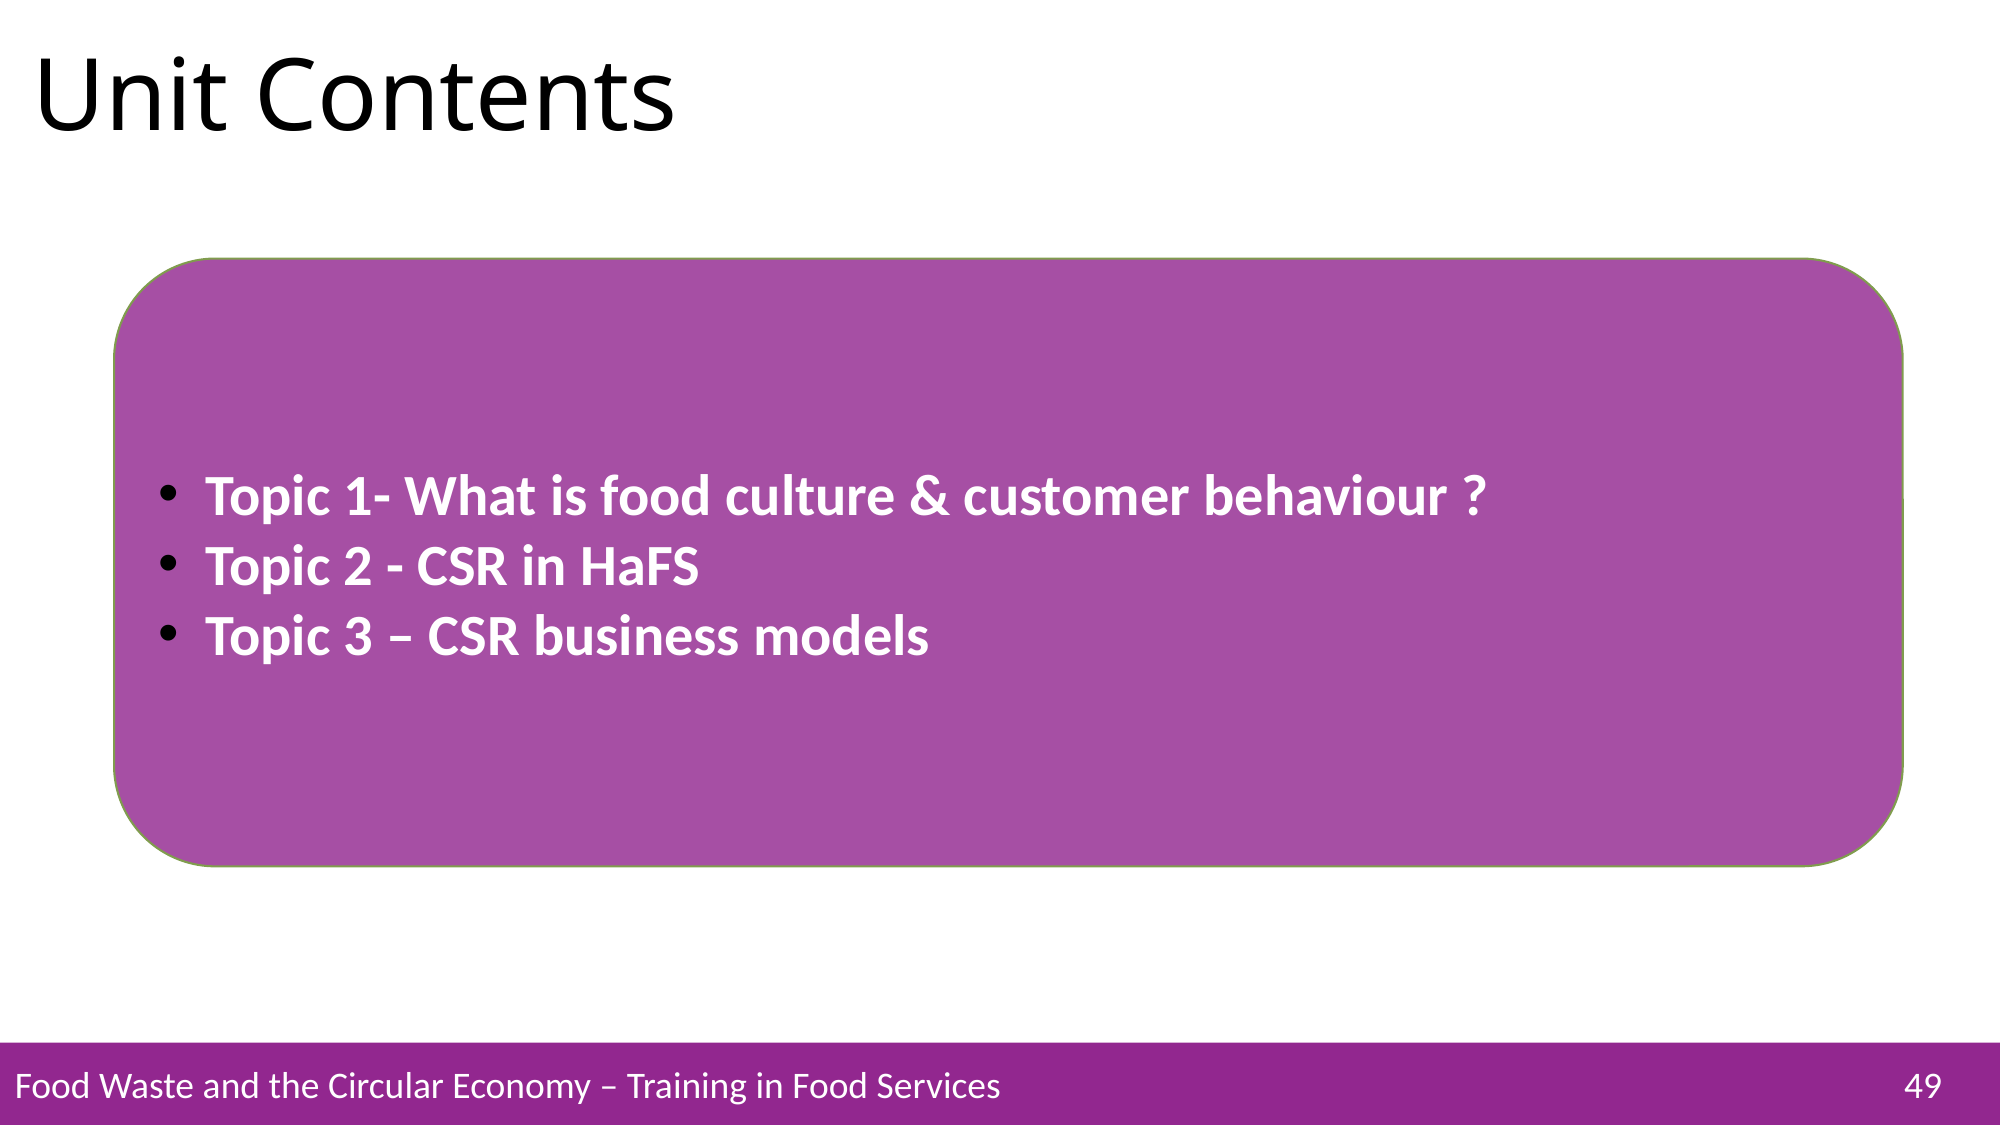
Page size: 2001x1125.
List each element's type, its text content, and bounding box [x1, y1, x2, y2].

text_box Topic 1- What is food culture & customer behaviour ? Topic 2 - CSR in HaFS Topic 3 – CSR business models [114, 258, 1903, 867]
text_box Unit Contents [17, 0, 1401, 211]
